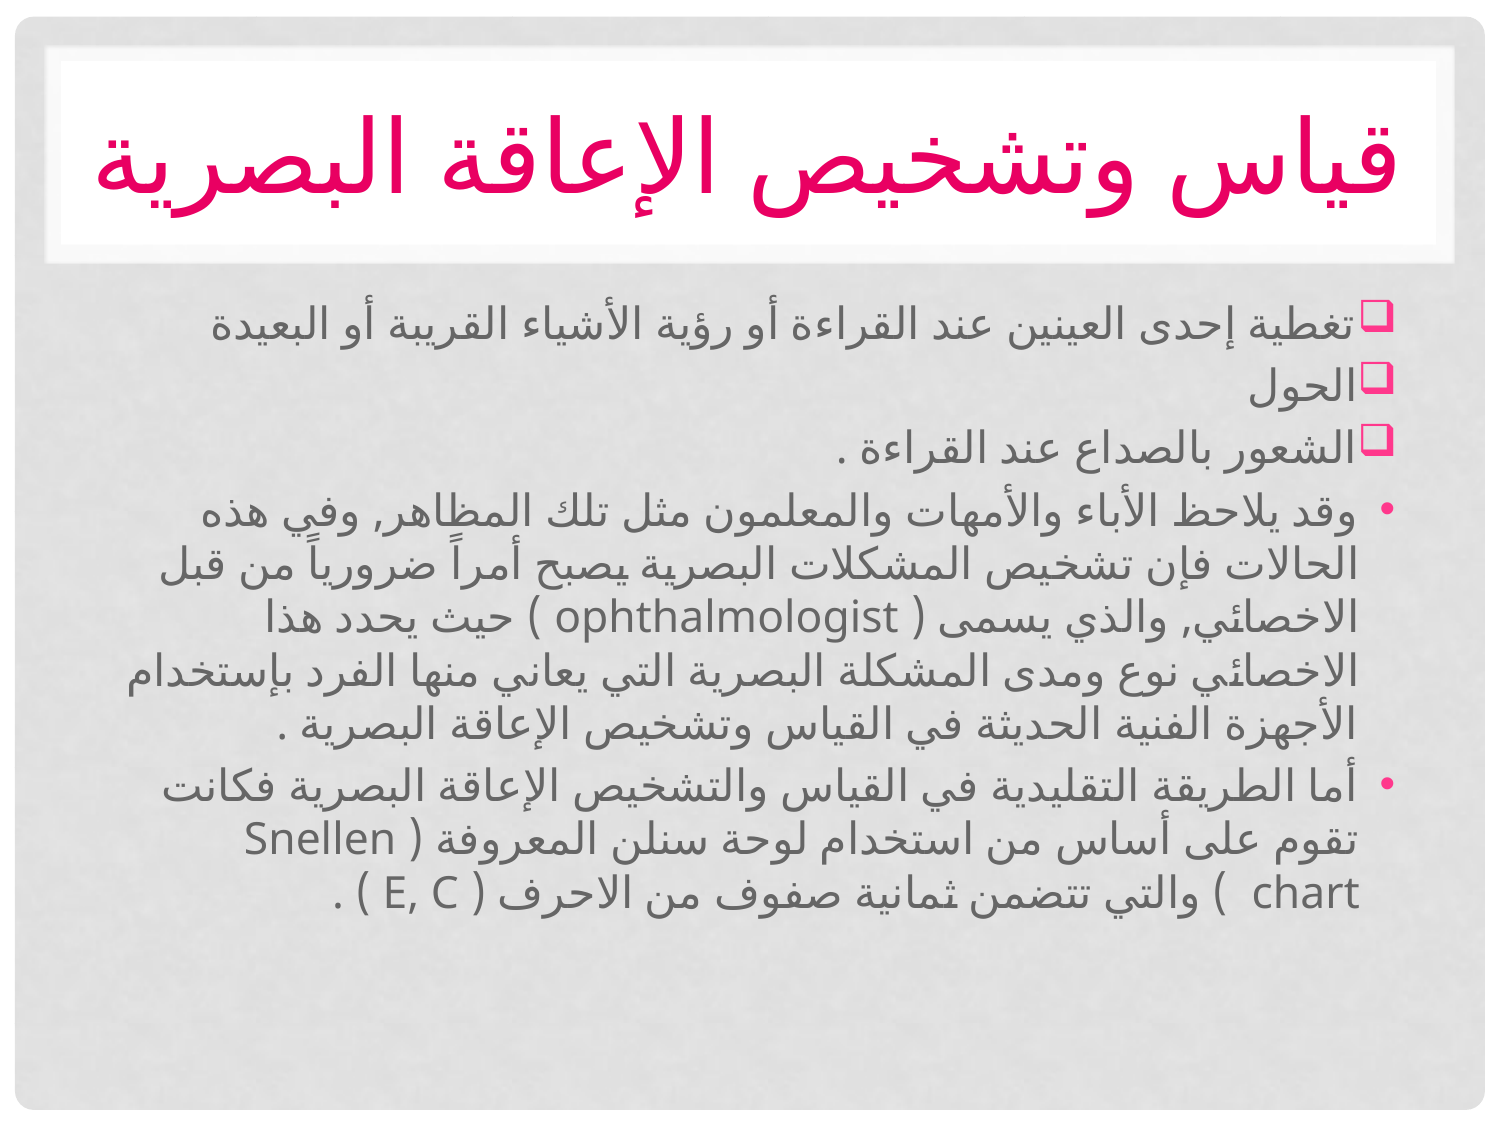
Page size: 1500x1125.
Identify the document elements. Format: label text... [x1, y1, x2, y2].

title قياس وتشخيص الإعاقة البصرية [69, 66, 1425, 238]
list تغطية إحدى العينين عند القراءة أو رؤية الأشياء القريبة أو البعيدة الحول الشعور بالصداع عند القراءة . وقد يلاحظ الأباء والأمهات والمعلمون مثل تلك المظاهر, وفي هذه الحالات فإن تشخيص المشكلات البصرية يصبح أمراً ضرورياً من قبل الاخصائي, والذي يسمى ( ophthalmologist ) حيث يحدد هذا الاخصائي نوع ومدى المشكلة البصرية التي يعاني منها الفرد بإستخدام الأجهزة الفنية الحديثة في القياس وتشخيص الإعاقة البصرية . أما الطريقة التقليدية في القياس والتشخيص الإعاقة البصرية فكانت تقوم على أساس من استخدام لوحة سنلن المعروفة ( Snellen chart ) والتي تتضمن ثمانية صفوف من الاحرف ( E, C ) . [75, 287, 1425, 1005]
